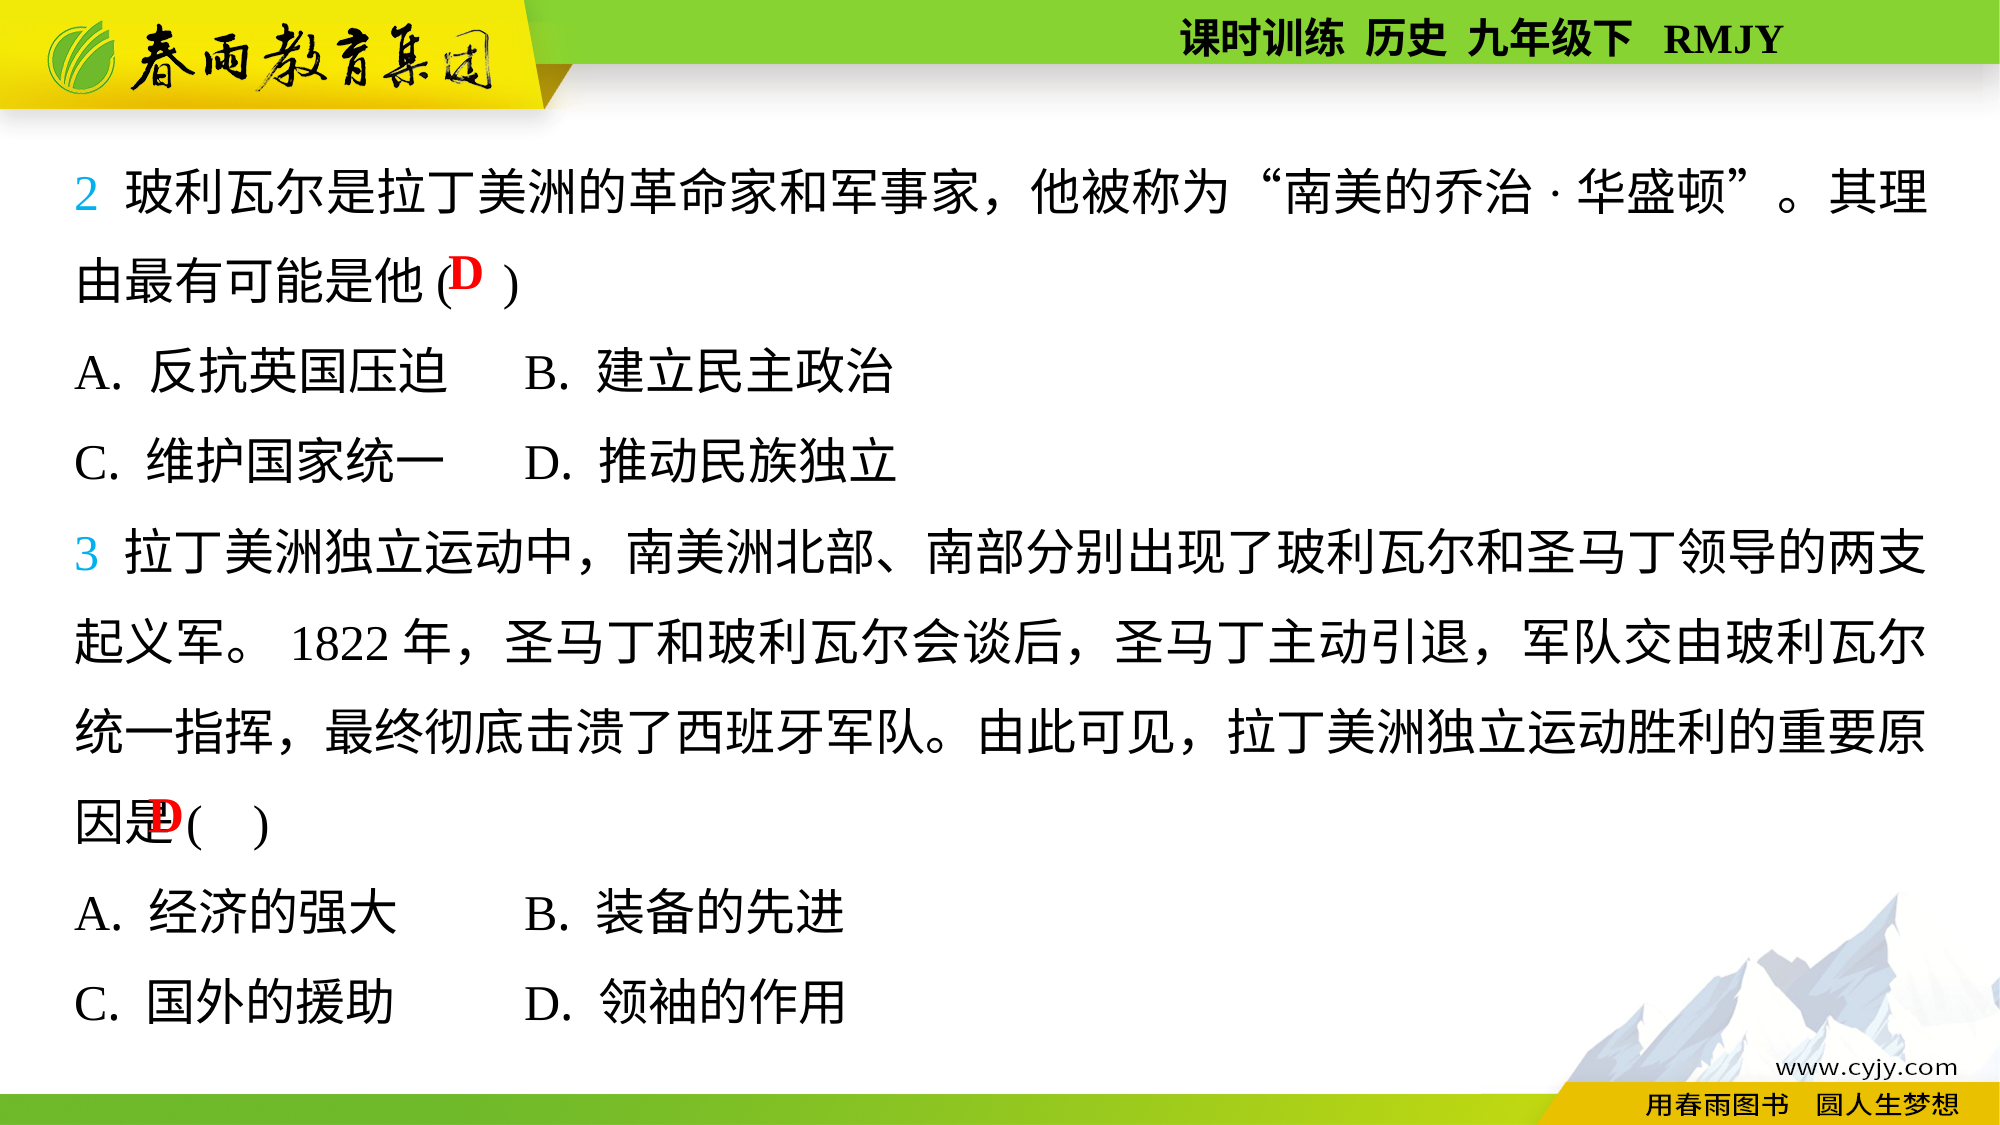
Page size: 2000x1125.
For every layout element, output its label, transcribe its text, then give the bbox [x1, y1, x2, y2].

text_box D [433, 231, 500, 307]
text_box D [133, 775, 199, 850]
picture [0, 0, 2000, 1125]
list 2 玻利瓦尔是拉丁美洲的革命家和军事家，他被称为“南美的乔治·华盛顿”。其理由最有可能是他( ) A. 反抗英国压迫 B. 建立民主政治 C. 维护国家统一 D. 推动民族独立 3 拉丁美洲独立运动中，南美洲北部、南部分别出现了玻利瓦尔和圣马丁领导的两支起义军。1822年，圣马丁和玻利瓦尔会谈后，圣马丁主动引退，军队交由玻利瓦尔统一指挥，最终彻底击溃了西班牙军队。由此可见，拉丁美洲独立运动胜利的重要原因是( ) A. 经济的强大 B. 装备的先进 C. 国外的援助 D. 领袖的作用 [59, 122, 1944, 1047]
